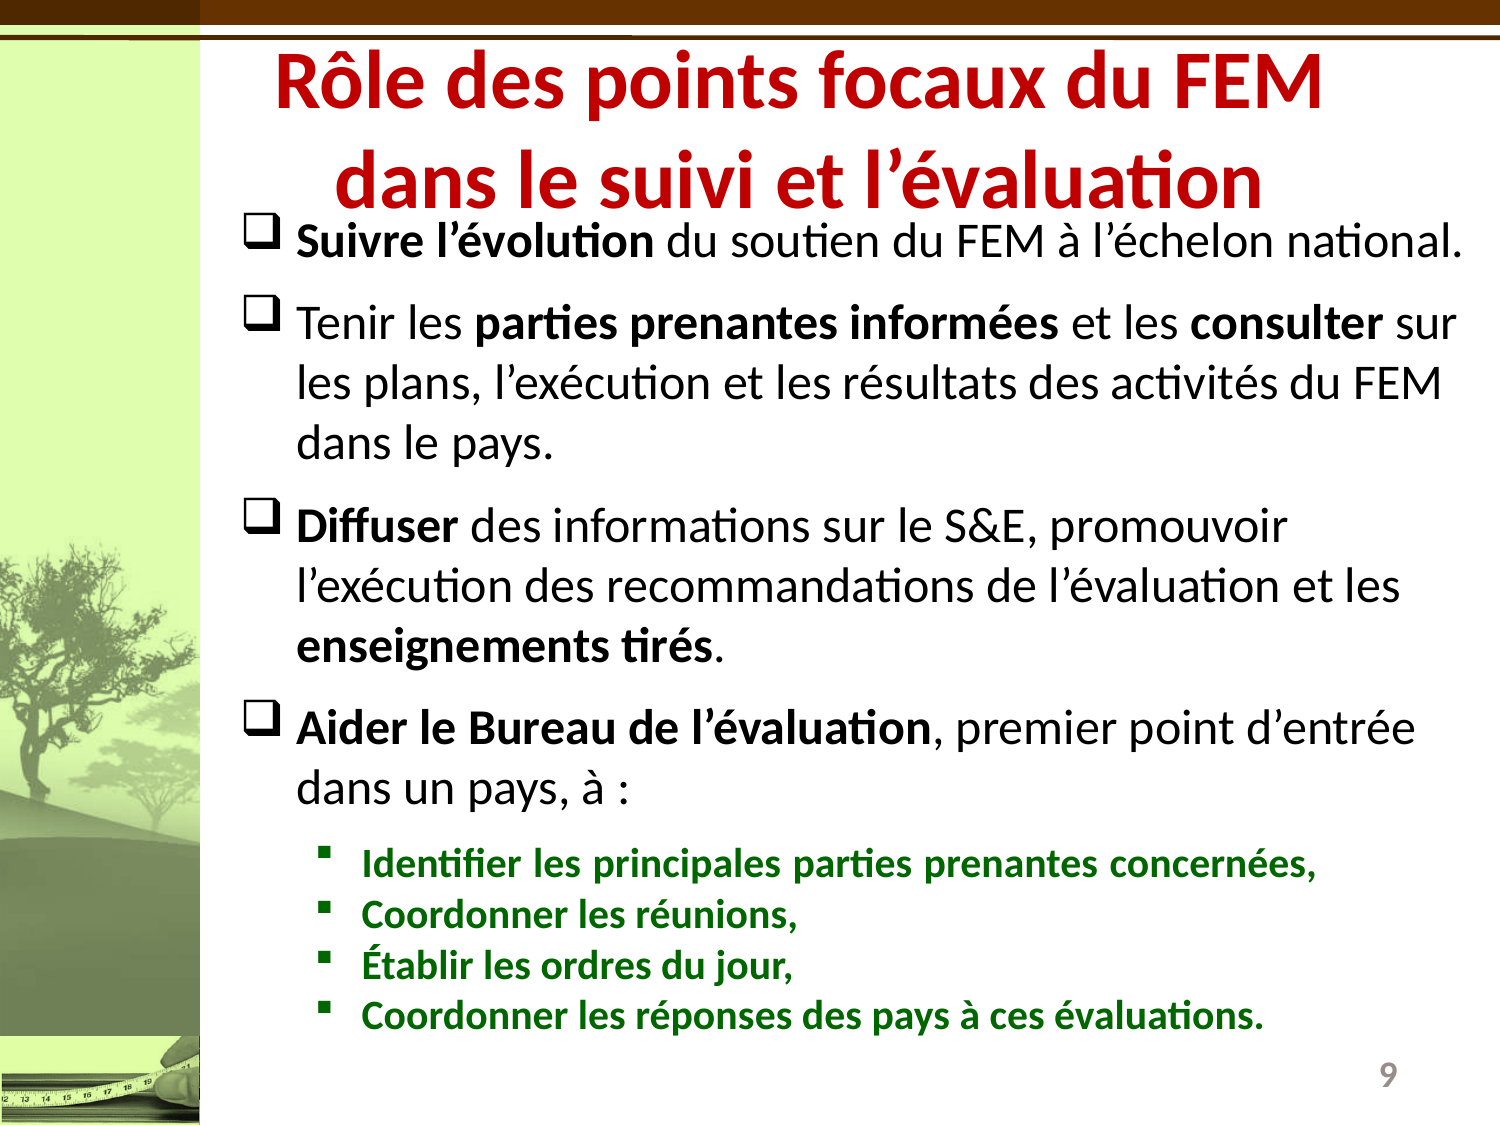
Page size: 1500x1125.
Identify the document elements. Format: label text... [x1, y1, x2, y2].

text_box Suivre l’évolution du soutien du FEM à l’échelon national. Tenir les parties prenantes informées et les consulter sur les plans, l’exécution et les résultats des activités du FEM dans le pays. Diffuser des informations sur le S&E, promouvoir l’exécution des recommandations de l’évaluation et les enseignements tirés. Aider le Bureau de l’évaluation, premier point d’entrée dans un pays, à : Identifier les principales parties prenantes concernées, Coordonner les réunions, Établir les ordres du jour, Coordonner les réponses des pays à ces évaluations. [224, 199, 1500, 1045]
slide_number 9 [1074, 1045, 1413, 1103]
title Rôle des points focaux du FEM dans le suivi et l’évaluation [99, 49, 1500, 201]
picture [0, 1036, 200, 1125]
